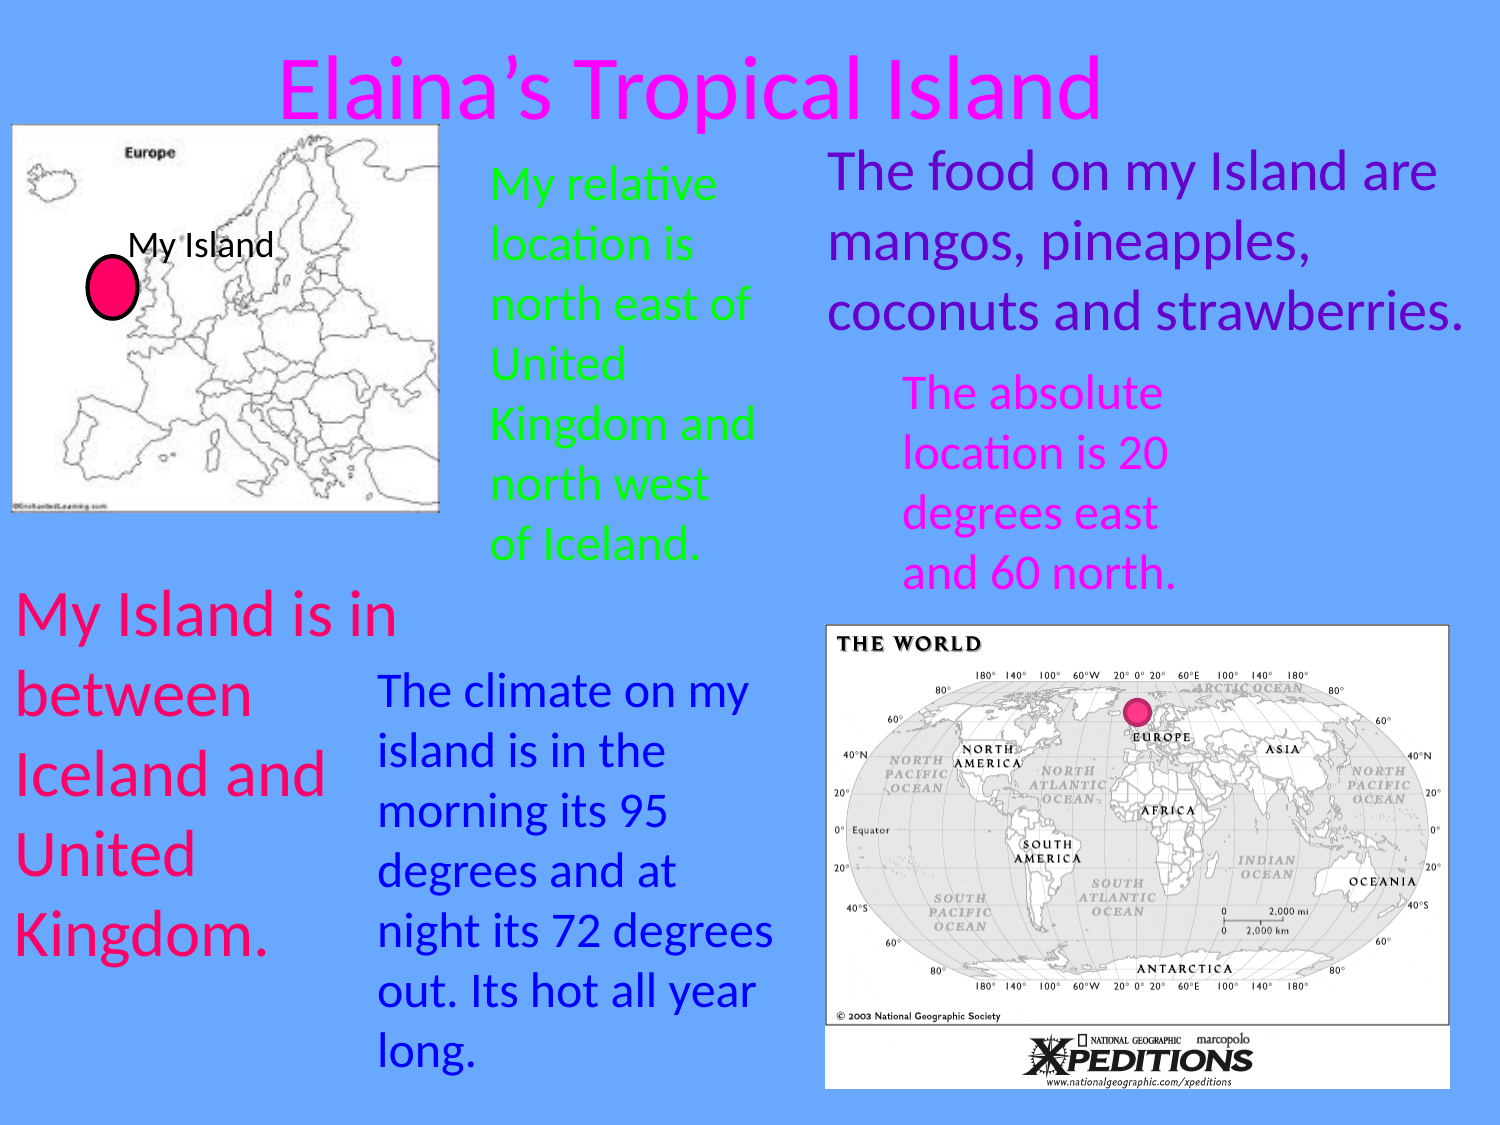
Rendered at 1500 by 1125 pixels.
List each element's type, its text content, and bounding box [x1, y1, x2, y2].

text_box My Island is in between Iceland and United Kingdom. [0, 562, 438, 977]
text_box My relative location is north east of United Kingdom and north west of Iceland. [474, 142, 775, 578]
title Elaina’s Tropical Island [75, 0, 1350, 204]
text_box The absolute location is 20 degrees east and 60 north. [887, 352, 1250, 607]
picture [824, 624, 1451, 1090]
text_box The food on my Island are mangos, pineapples, coconuts and strawberries. [812, 125, 1500, 350]
picture [11, 124, 440, 513]
text_box The climate on my island is in the morning its 95 degrees and at night its 72 degrees out. Its hot all year long. [362, 649, 800, 1085]
